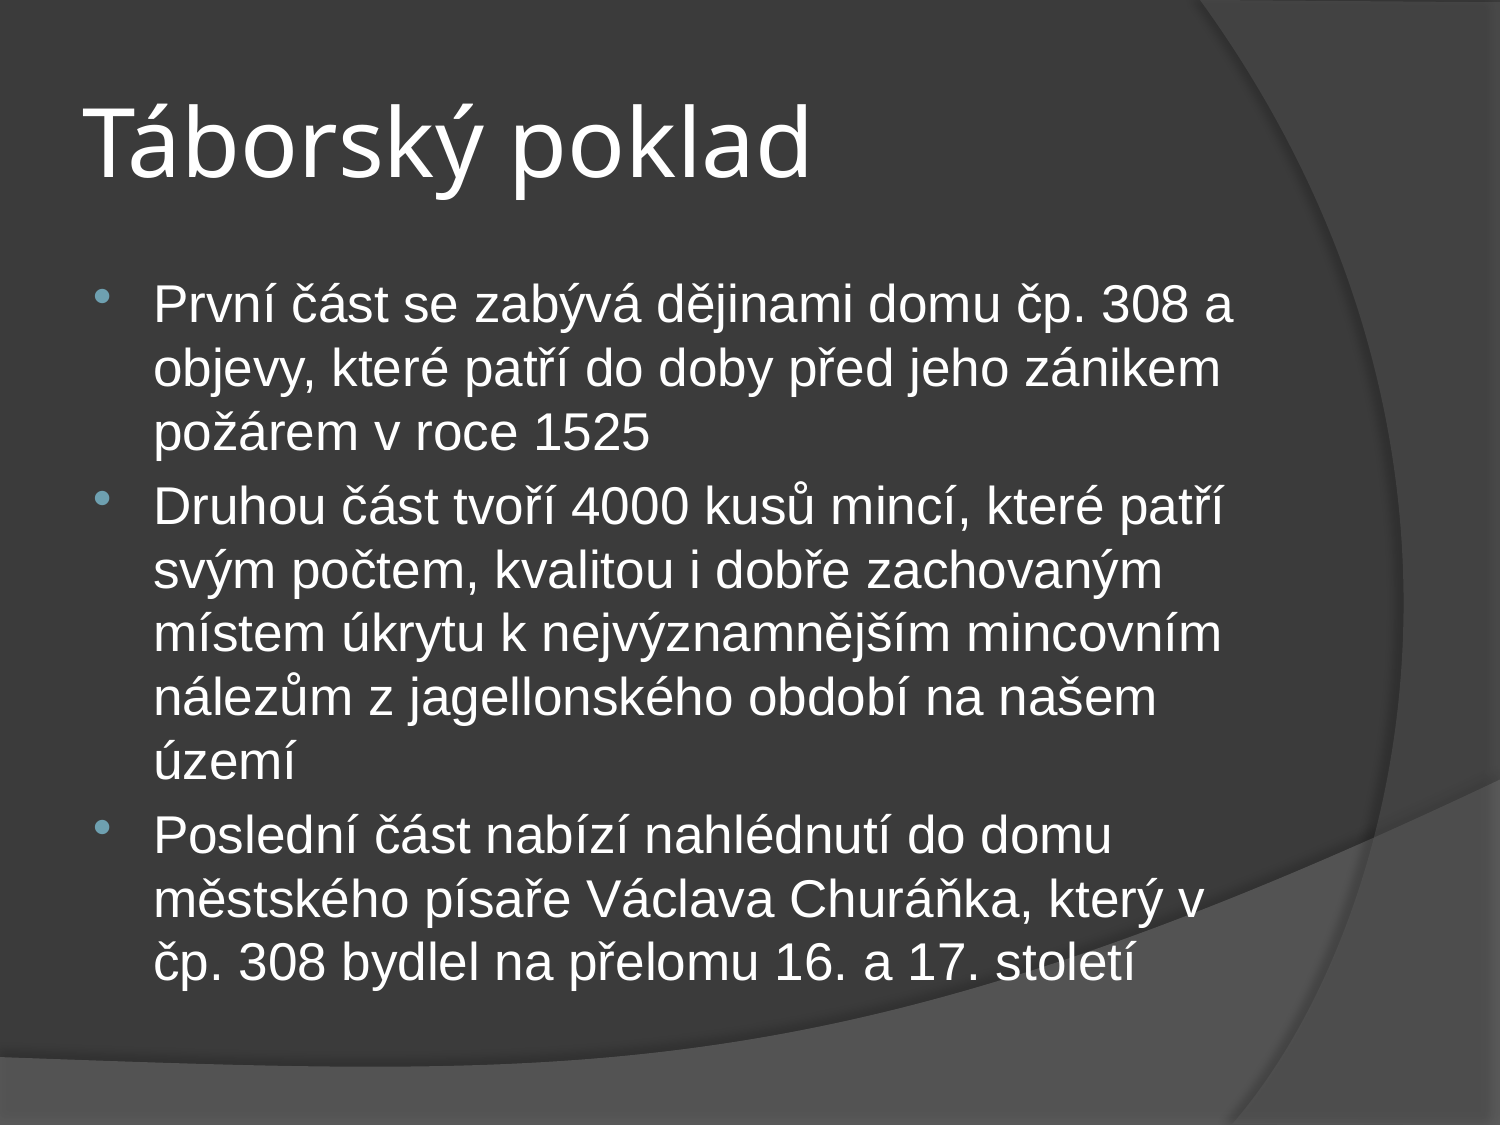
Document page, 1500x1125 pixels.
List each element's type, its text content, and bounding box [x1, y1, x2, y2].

list První část se zabývá dějinami domu čp. 308 a objevy, které patří do doby před jeho zánikem požárem v roce 1525 Druhou část tvoří 4000 kusů mincí, které patří svým počtem, kvalitou i dobře zachovaným místem úkrytu k nejvýznamnějším mincovním nálezům z jagellonského období na našem území Poslední část nabízí nahlédnutí do domu městského písaře Václava Churáňka, který v čp. 308 bydlel na přelomu 16. a 17. století [75, 262, 1300, 1005]
title Táborský poklad [75, 45, 1300, 233]
